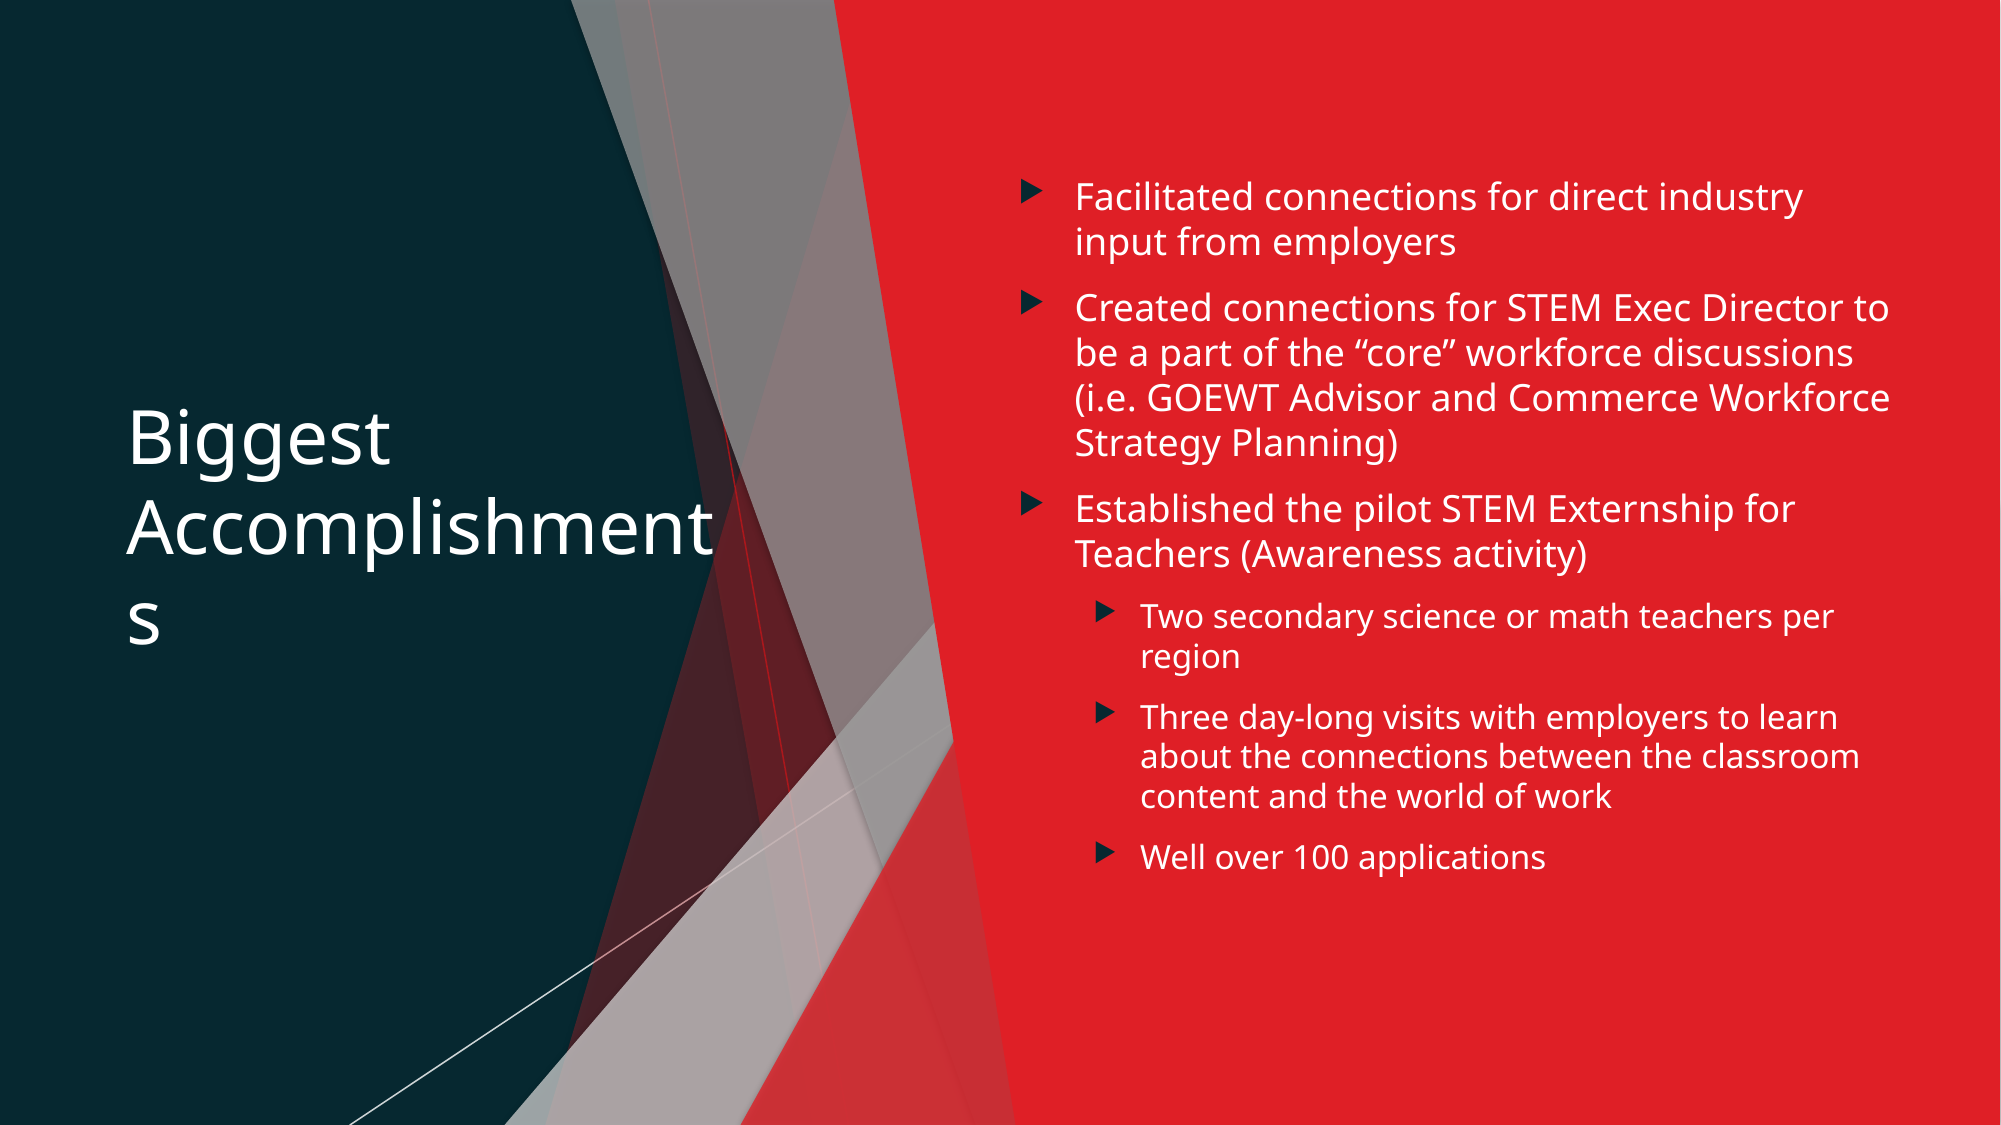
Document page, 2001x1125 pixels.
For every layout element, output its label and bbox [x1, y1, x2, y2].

text_box [850, 0, 2000, 1125]
text_box [648, 0, 850, 602]
text_box [0, 0, 646, 1125]
text_box [349, 603, 1132, 1125]
